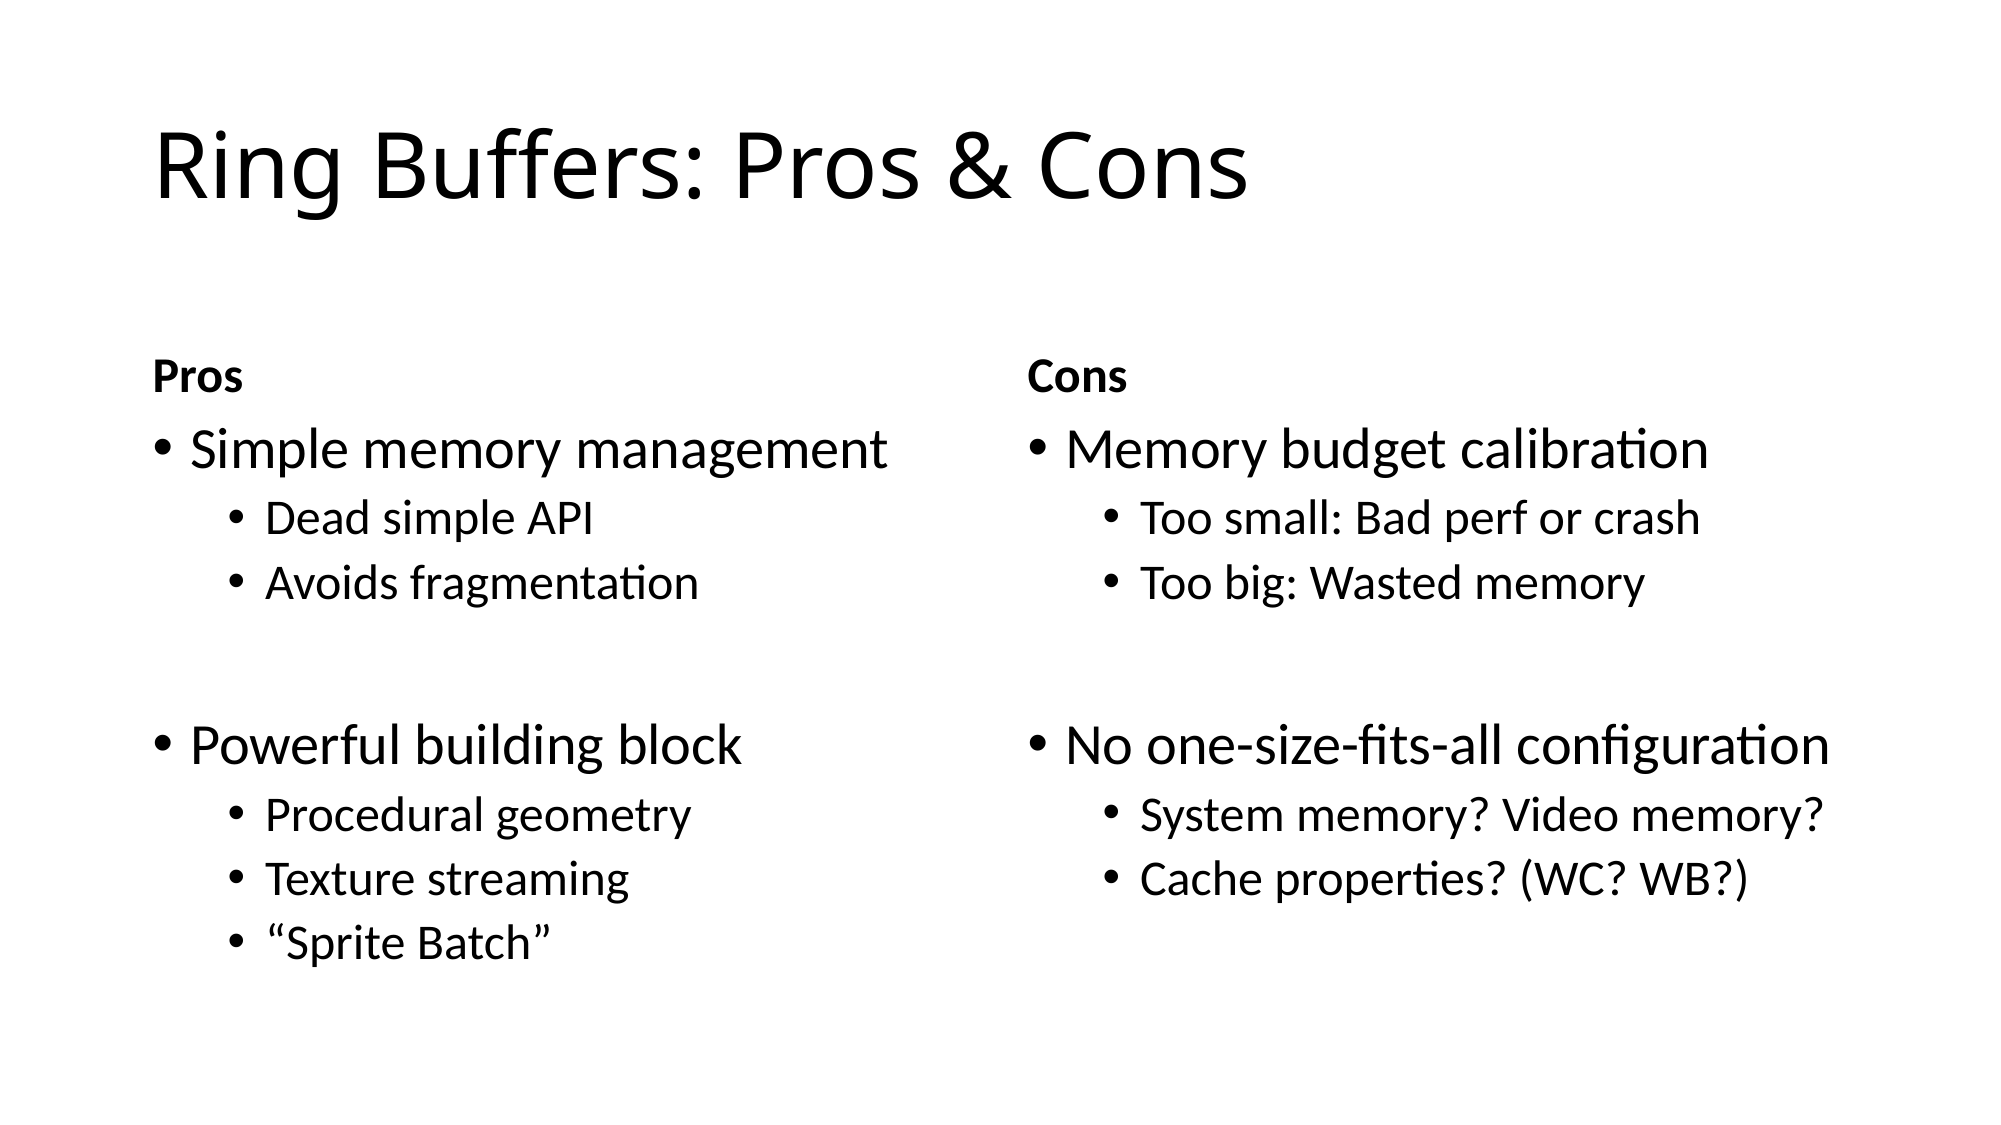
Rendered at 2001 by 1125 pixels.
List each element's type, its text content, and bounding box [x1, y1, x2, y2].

list Pros [137, 275, 984, 410]
list Memory budget calibration Too small: Bad perf or crash Too big: Wasted memory No one-size-fits-all configuration System memory? Video memory? Cache properties? (WC? WB?) [1012, 410, 1863, 1016]
list Cons [1012, 275, 1863, 410]
title Ring Buffers: Pros & Cons [137, 59, 1863, 278]
list Simple memory management Dead simple API Avoids fragmentation Powerful building block Procedural geometry Texture streaming “Sprite Batch” [137, 410, 984, 1016]
